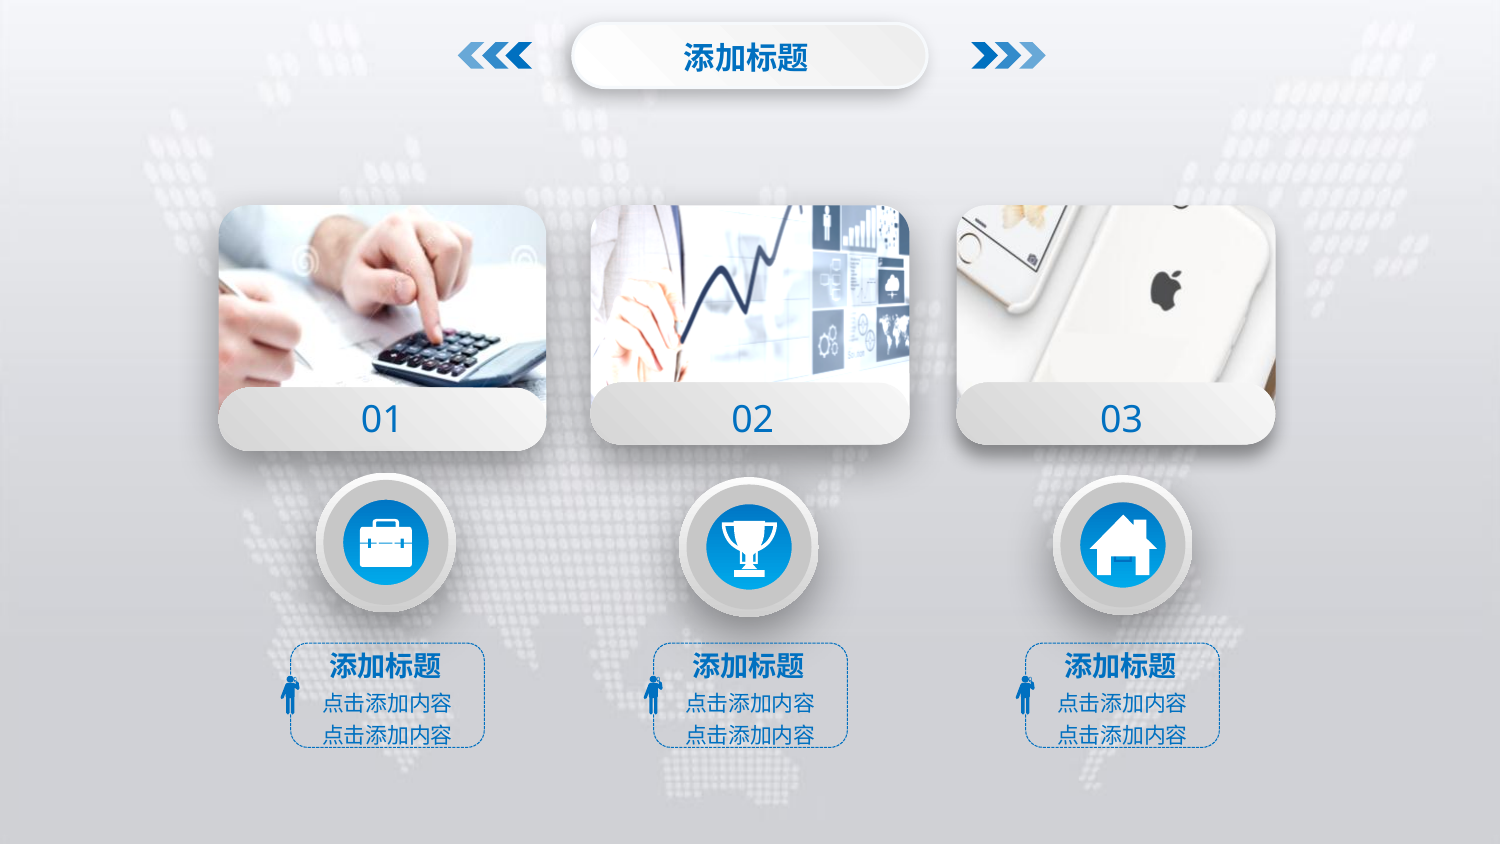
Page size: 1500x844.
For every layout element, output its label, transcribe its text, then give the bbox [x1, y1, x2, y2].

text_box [971, 41, 1046, 69]
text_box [280, 640, 485, 756]
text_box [643, 640, 848, 756]
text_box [721, 520, 778, 578]
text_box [678, 476, 820, 617]
picture [0, 0, 1500, 844]
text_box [218, 204, 547, 452]
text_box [359, 518, 413, 568]
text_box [457, 41, 533, 69]
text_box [315, 472, 456, 613]
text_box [956, 204, 1276, 446]
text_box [1015, 640, 1220, 756]
text_box [570, 21, 930, 90]
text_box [590, 204, 910, 446]
text_box 添加标题 [617, 34, 876, 81]
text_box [1052, 474, 1193, 615]
